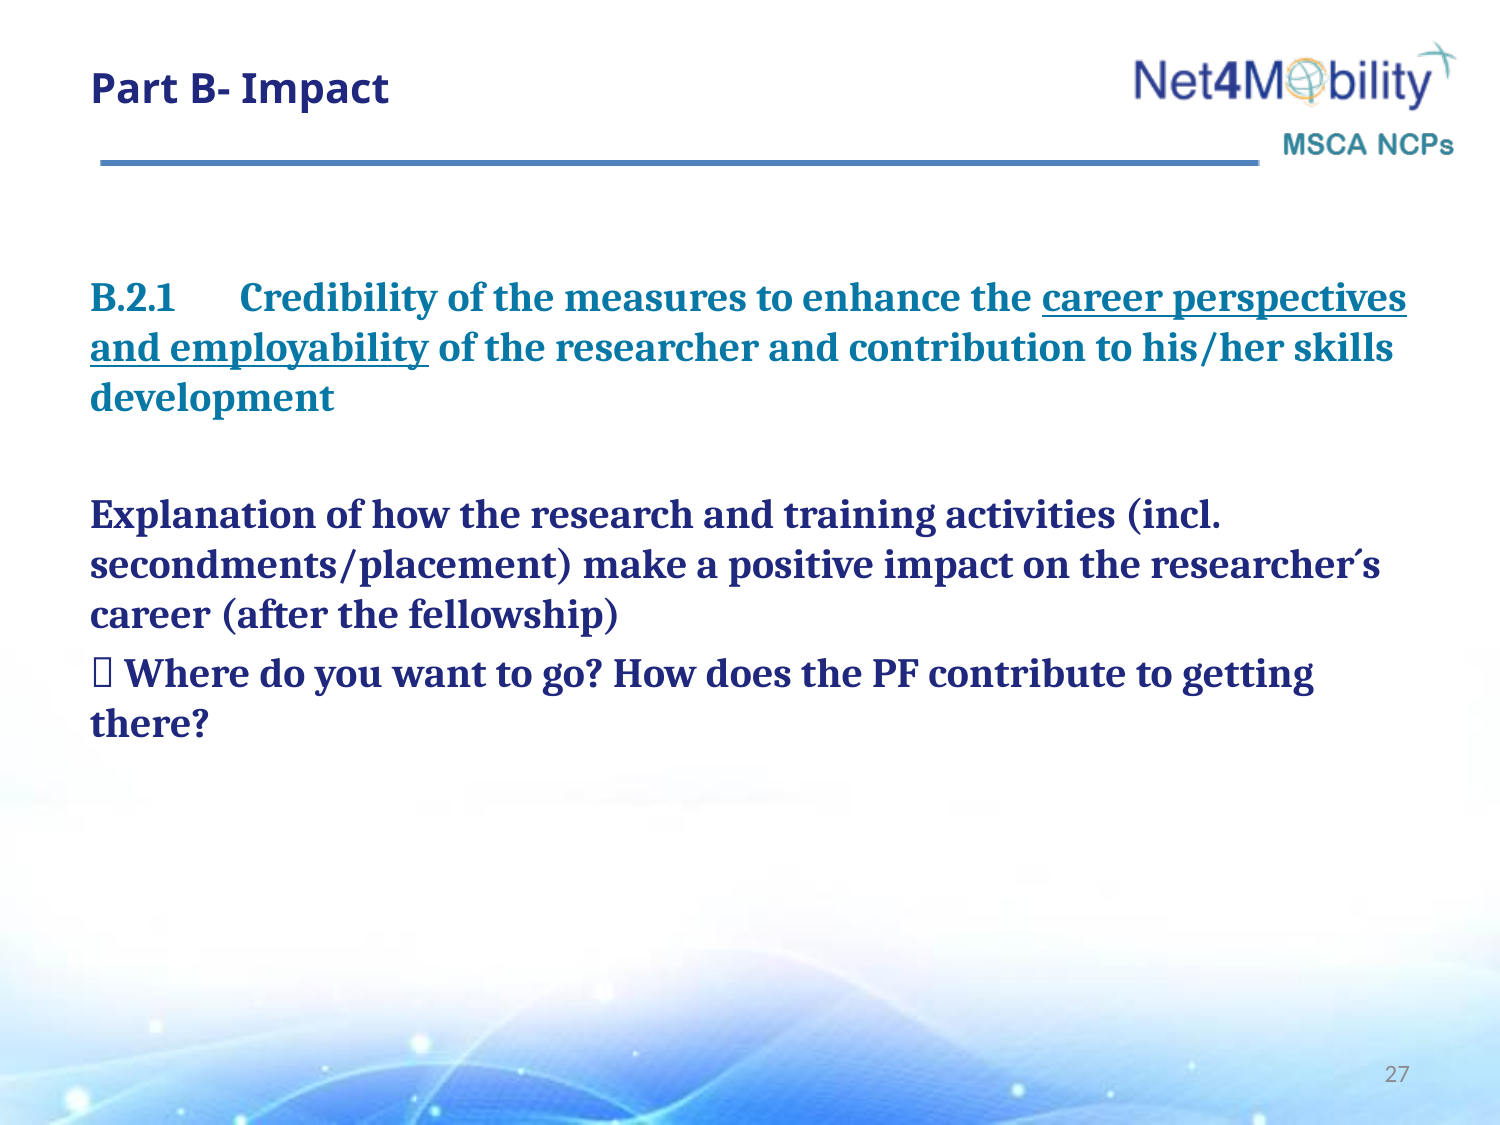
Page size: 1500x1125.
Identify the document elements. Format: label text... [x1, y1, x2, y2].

list B.2.1 Credibility of the measures to enhance the career perspectives and employability of the researcher and contribution to his/her skills development Explanation of how the research and training activities (incl. secondments/placement) make a positive impact on the researcher´s career (after the fellowship)  Where do you want to go? How does the PF contribute to getting there? [75, 262, 1425, 1005]
slide_number 27 [1074, 1042, 1425, 1103]
title Part B- Impact [75, 30, 1093, 144]
picture [0, 0, 1500, 1125]
